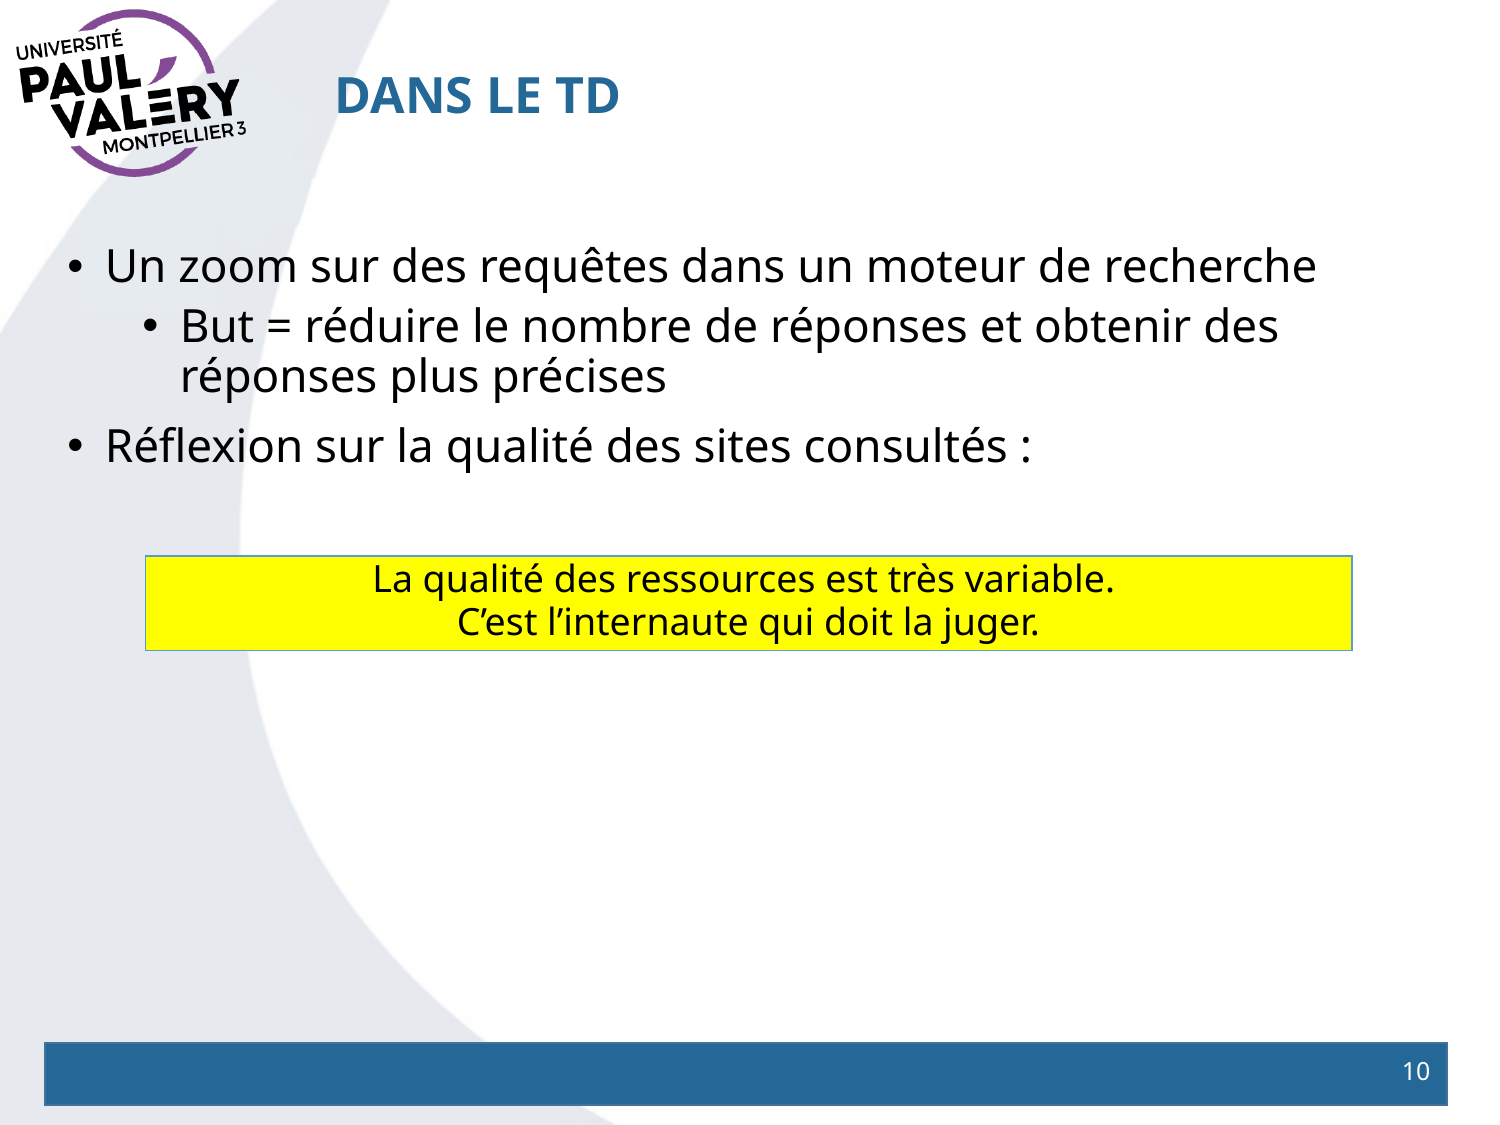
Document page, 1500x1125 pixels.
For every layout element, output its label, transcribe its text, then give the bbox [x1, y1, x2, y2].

title Dans le TD [319, 28, 1446, 168]
picture [0, 0, 1500, 1125]
slide_number 10 [1107, 1042, 1446, 1103]
list Un zoom sur des requêtes dans un moteur de recherche But = réduire le nombre de réponses et obtenir des réponses plus précises Réflexion sur la qualité des sites consultés : [52, 235, 1446, 1001]
text_box La qualité des ressources est très variable. C’est l’internaute qui doit la juger. [145, 556, 1353, 651]
